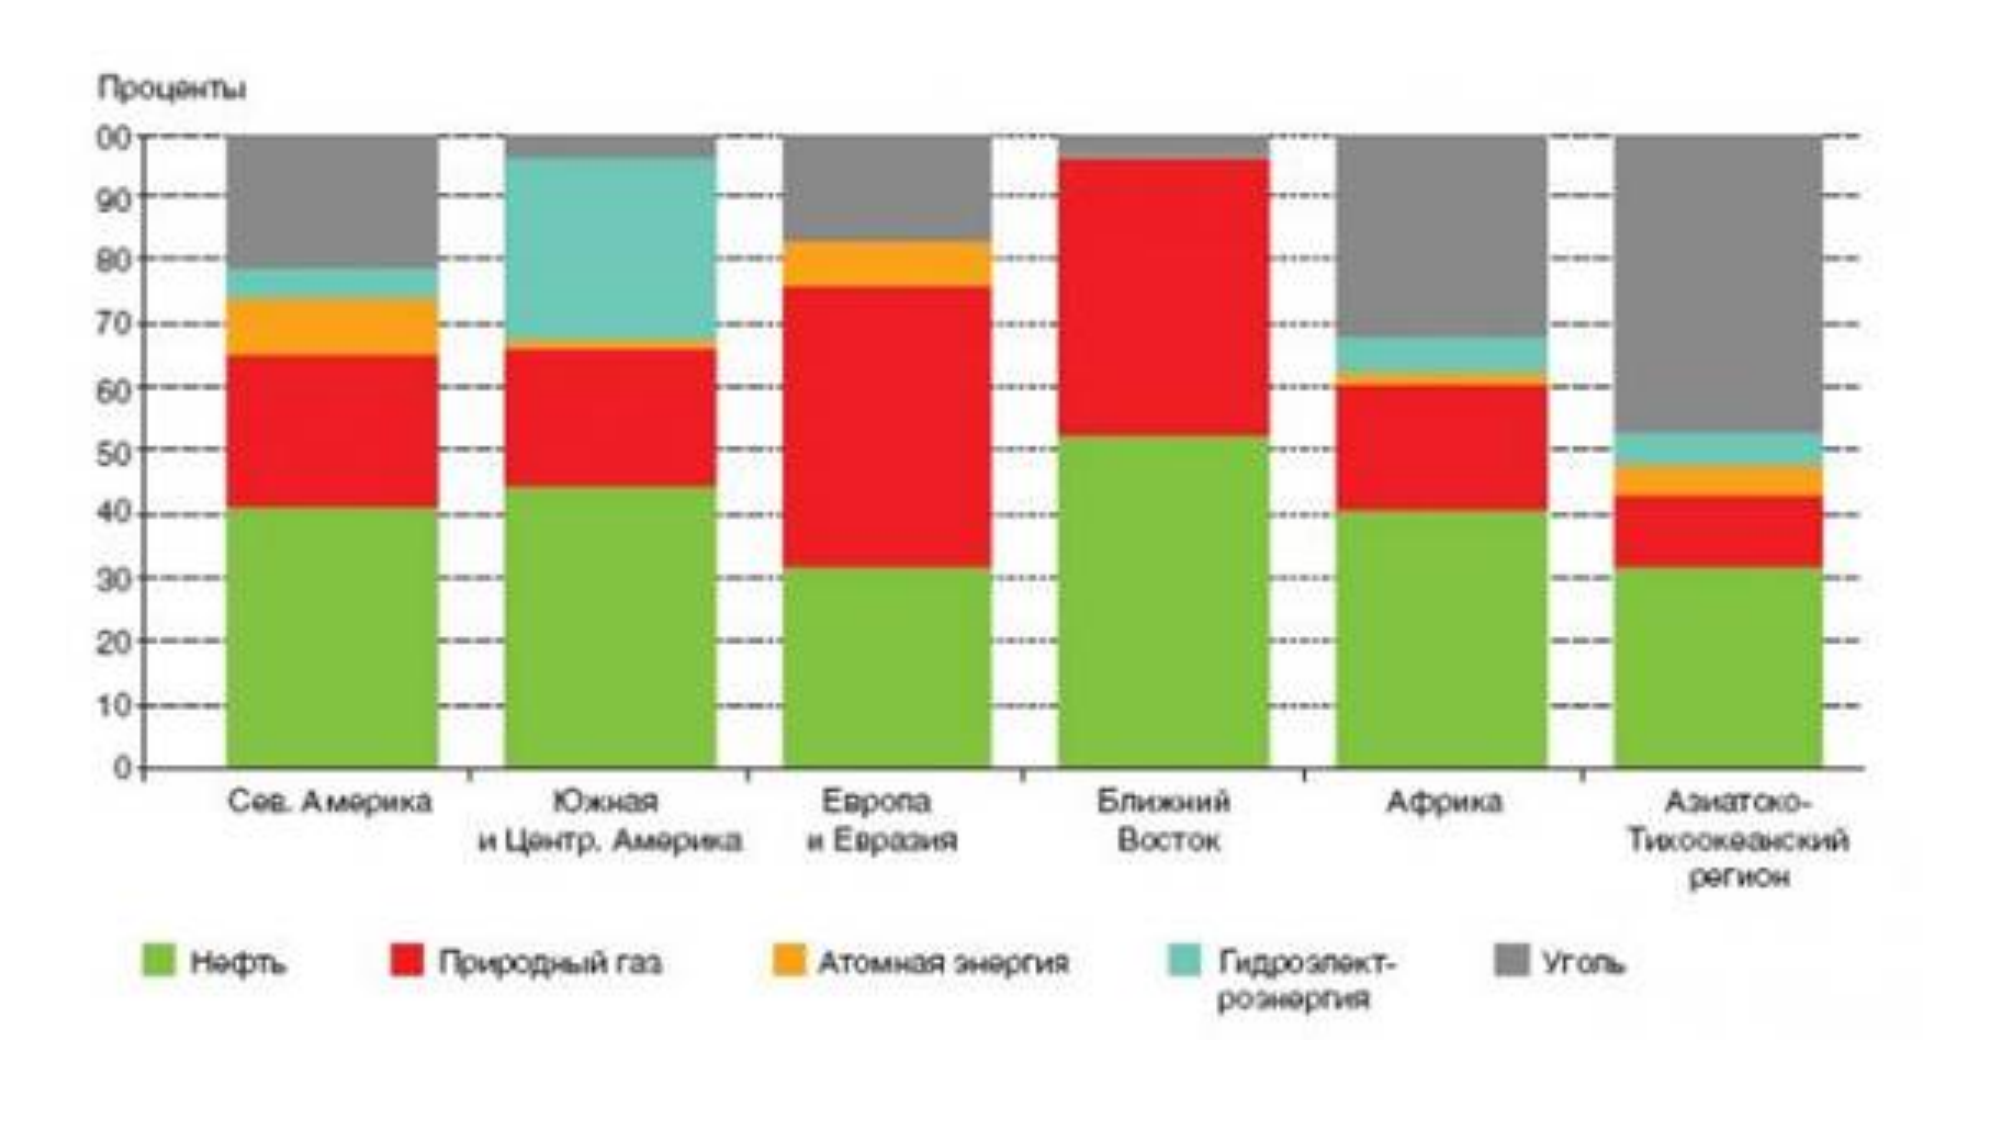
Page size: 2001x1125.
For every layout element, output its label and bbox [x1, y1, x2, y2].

list [66, 49, 1923, 1040]
